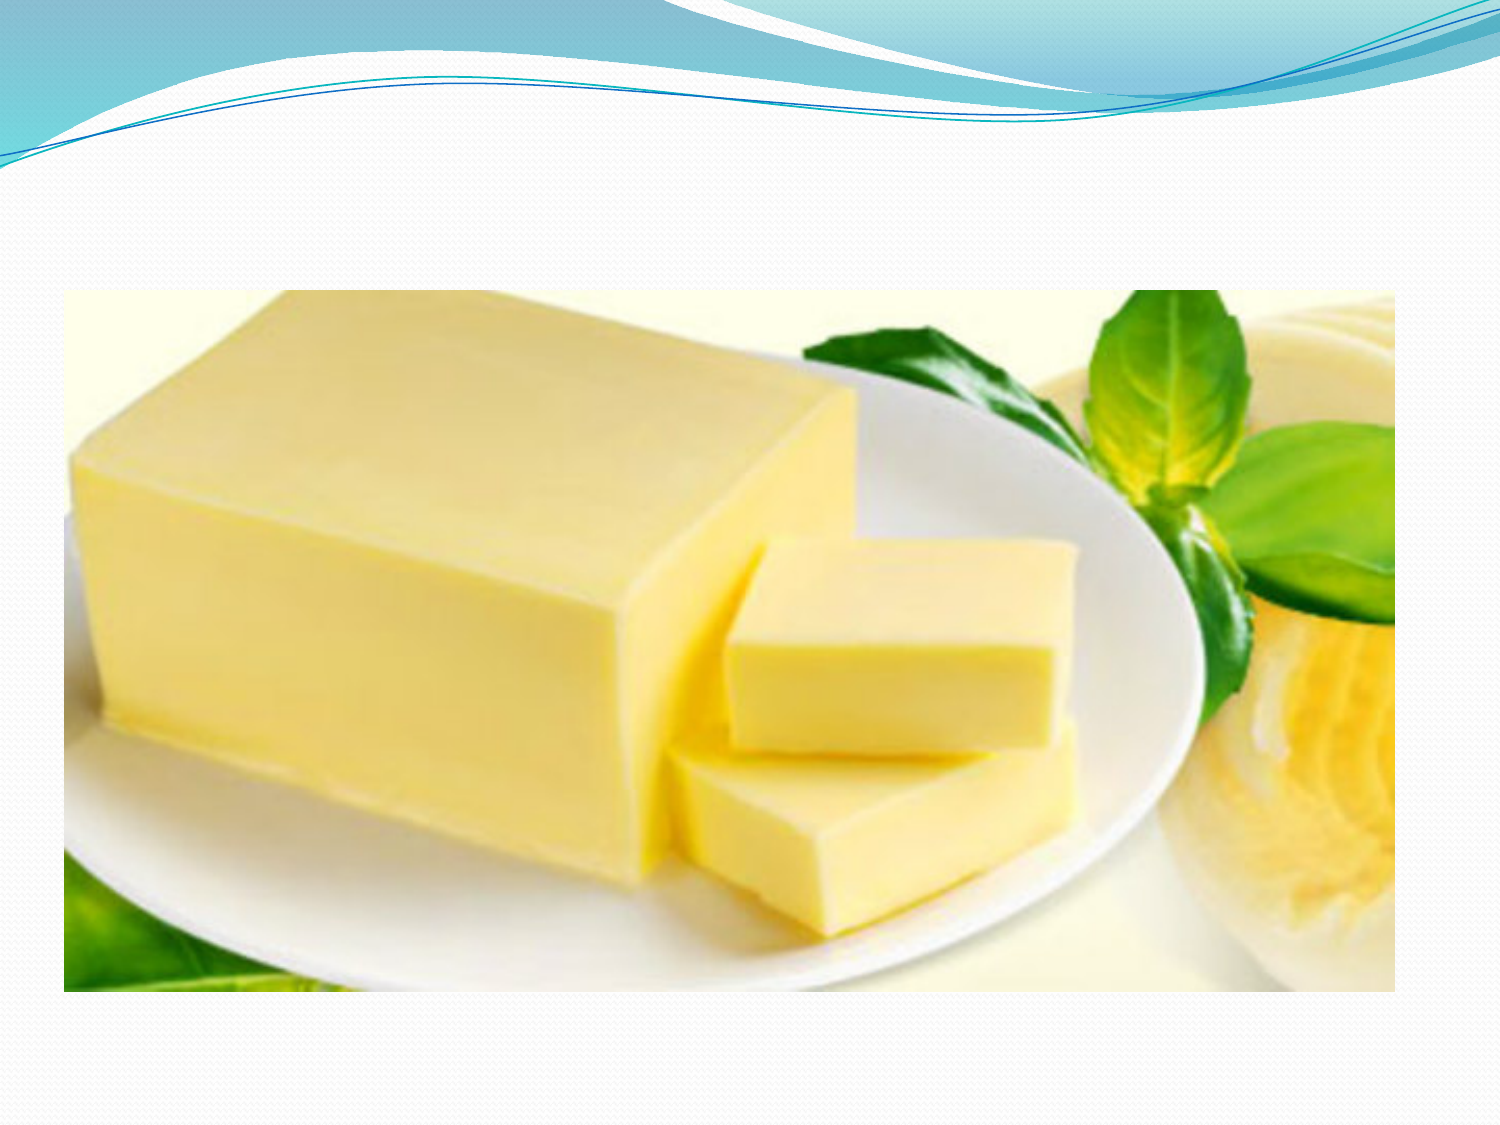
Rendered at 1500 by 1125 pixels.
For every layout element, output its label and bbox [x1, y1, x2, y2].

picture [64, 290, 1396, 992]
